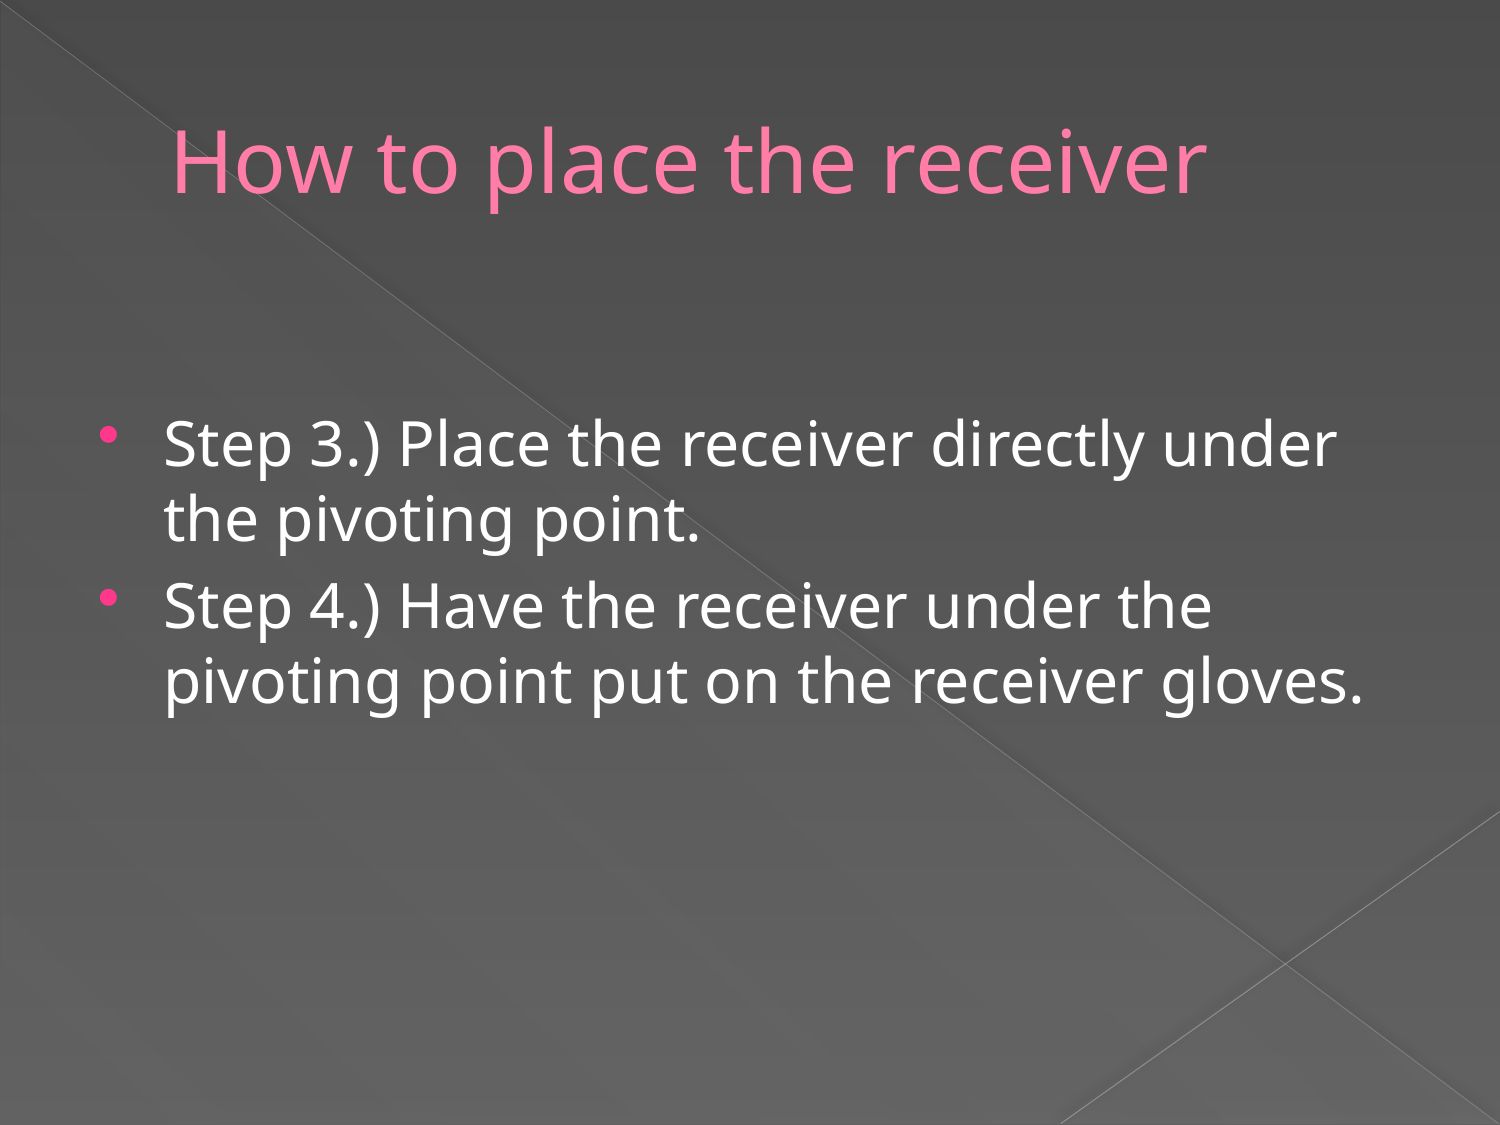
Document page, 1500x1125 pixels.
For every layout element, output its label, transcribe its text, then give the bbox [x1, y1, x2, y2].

list Step 3.) Place the receiver directly under the pivoting point. Step 4.) Have the receiver under the pivoting point put on the receiver gloves. [75, 308, 1425, 1059]
title How to place the receiver [75, 43, 1425, 274]
